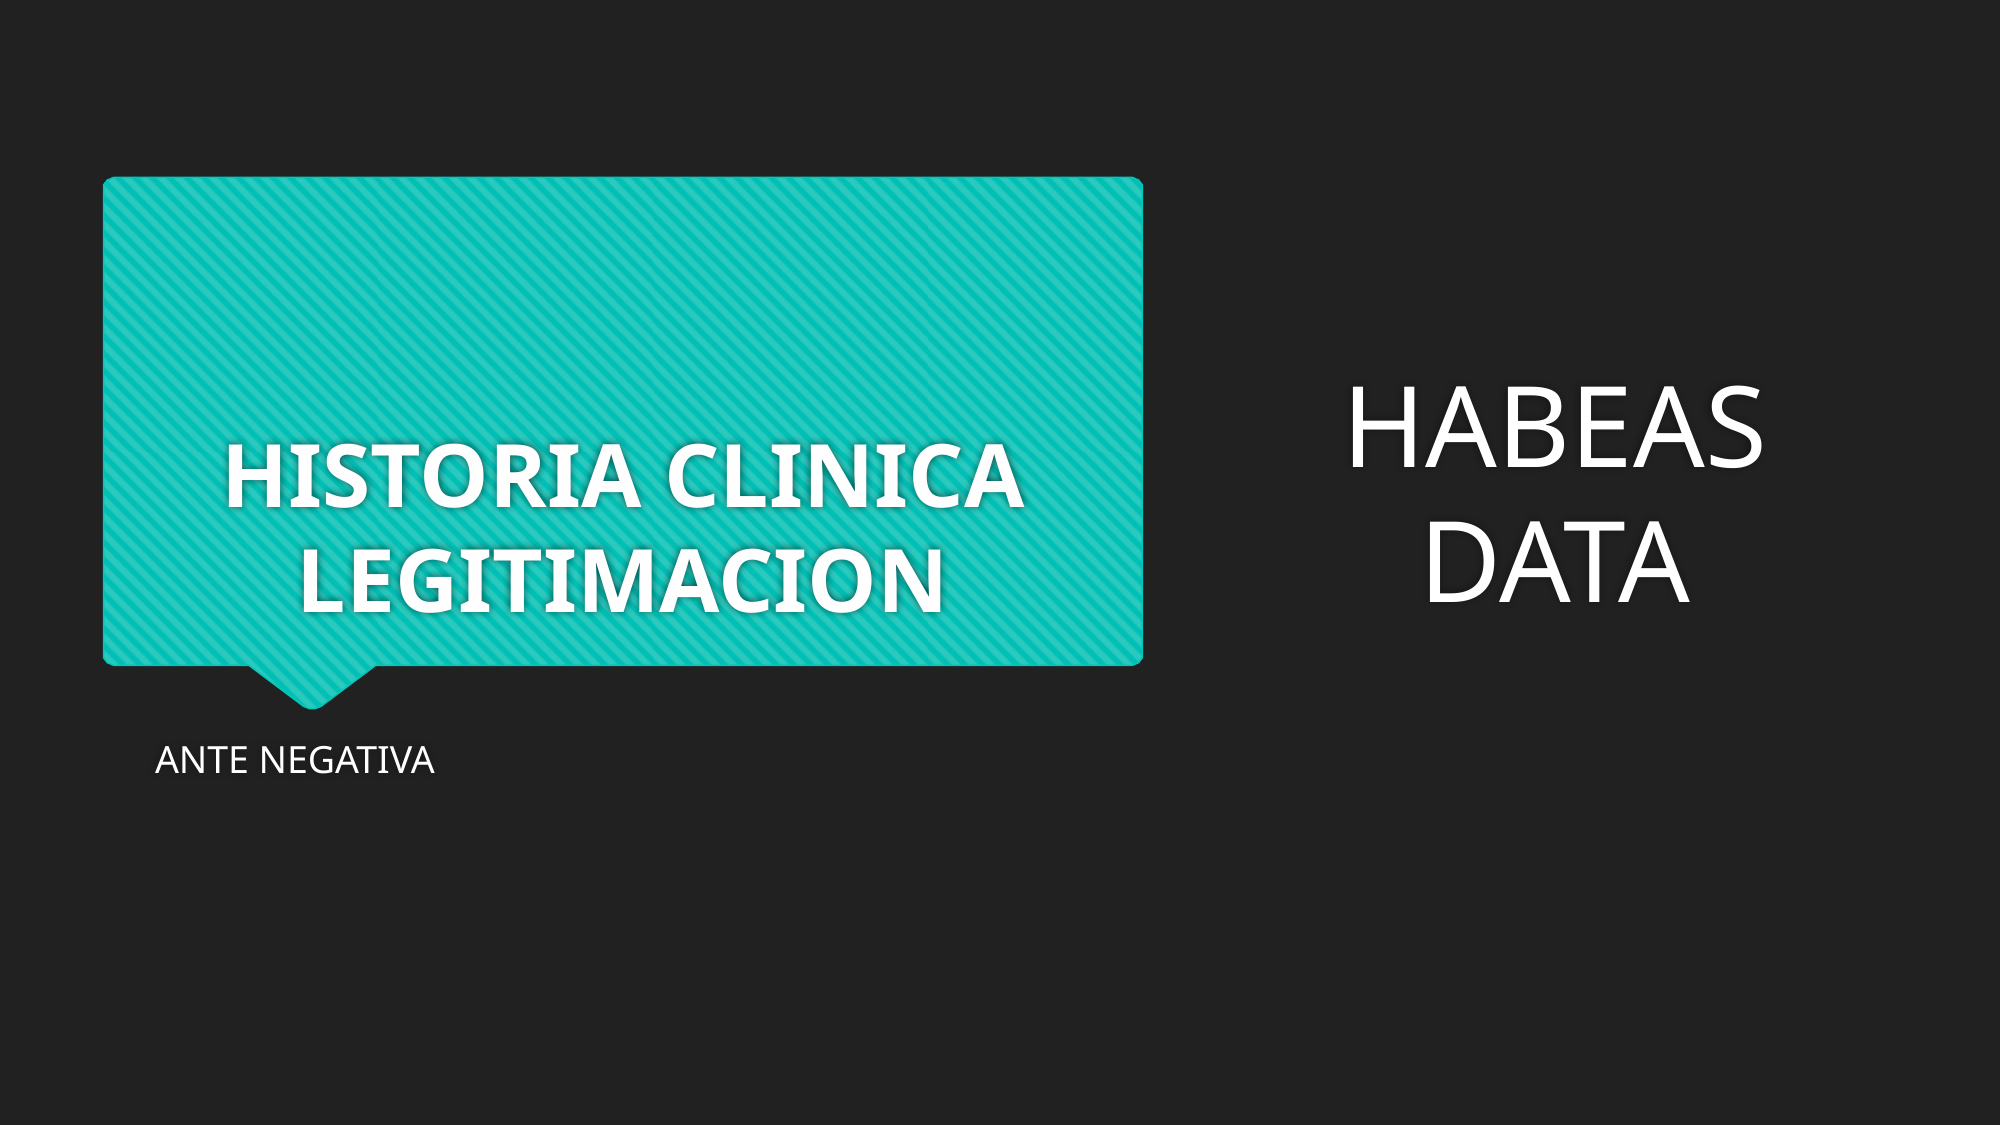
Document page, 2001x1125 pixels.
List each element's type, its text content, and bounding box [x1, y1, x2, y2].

list HABEAS DATA [1242, 177, 1868, 846]
list ANTE NEGATIVA [139, 728, 1107, 846]
title HISTORIA CLINICA LEGITIMACION [139, 203, 1107, 638]
